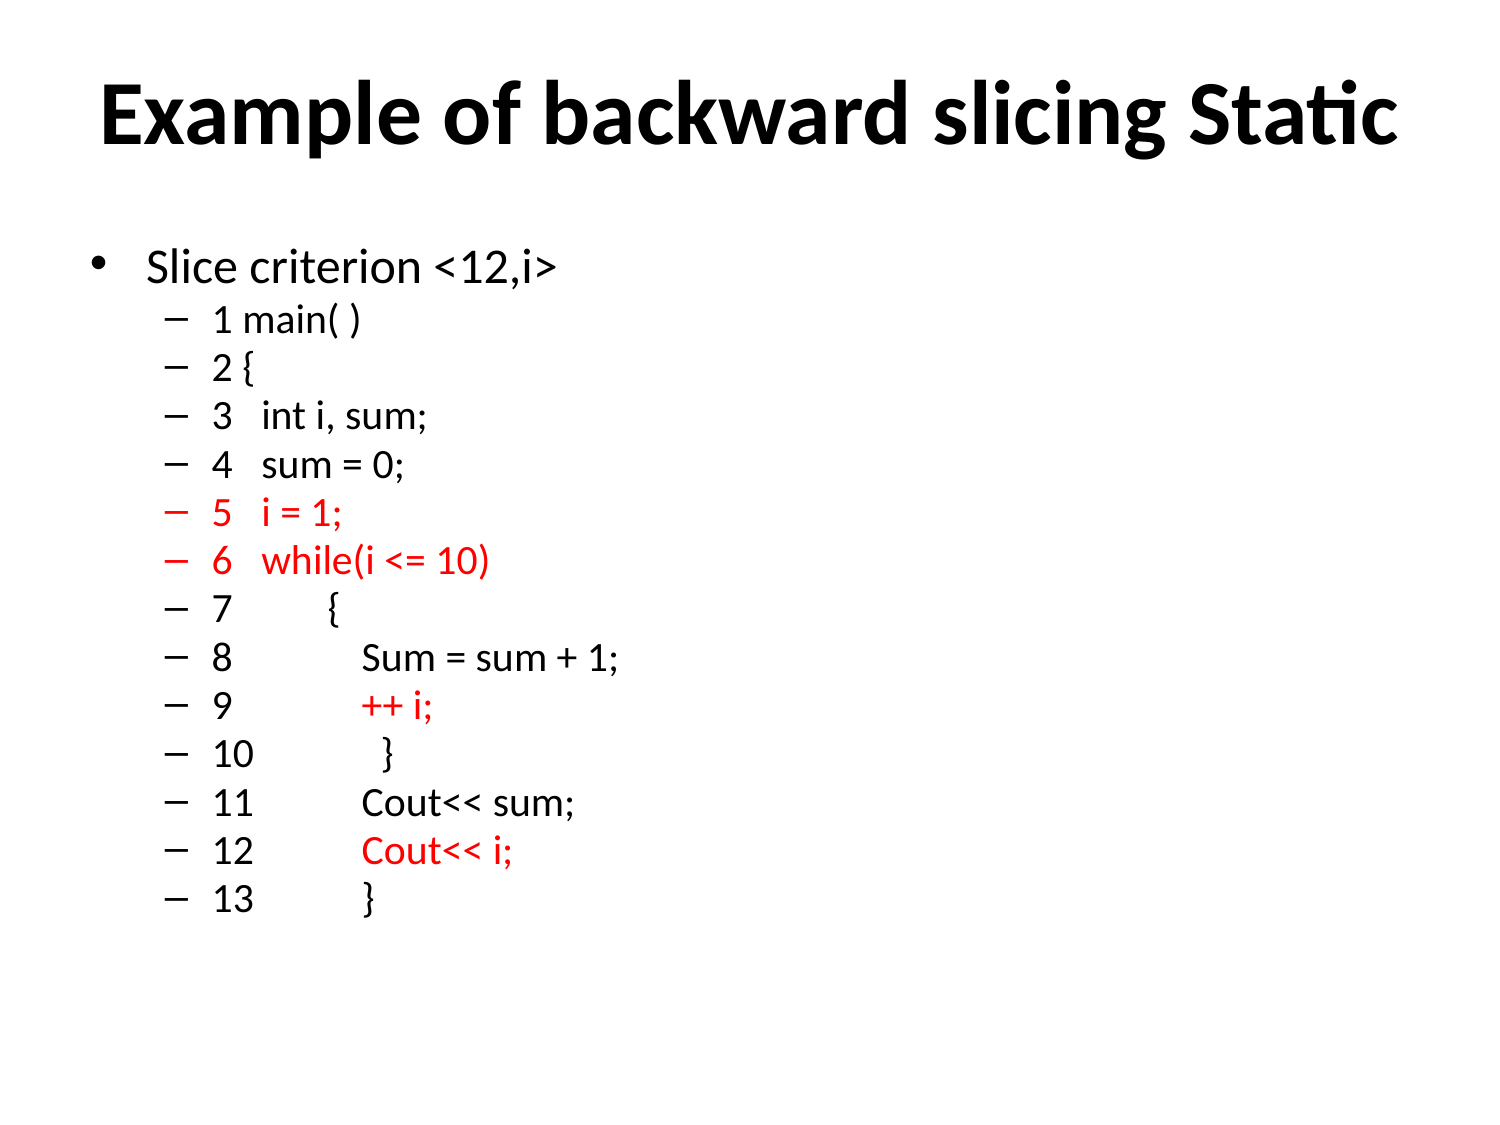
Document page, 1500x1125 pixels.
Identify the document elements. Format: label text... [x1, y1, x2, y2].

text_box Slice criterion <12,i> 1 main( ) 2 { 3 int i, sum; 4 sum = 0; 5 i = 1; 6 while(i <= 10) 7 { 8 Sum = sum + 1; 9 ++ i; 10 } 11 Cout<< sum; 12 Cout<< i; 13 } [74, 237, 1425, 963]
text_box Example of backward slicing Static [74, 45, 1425, 233]
